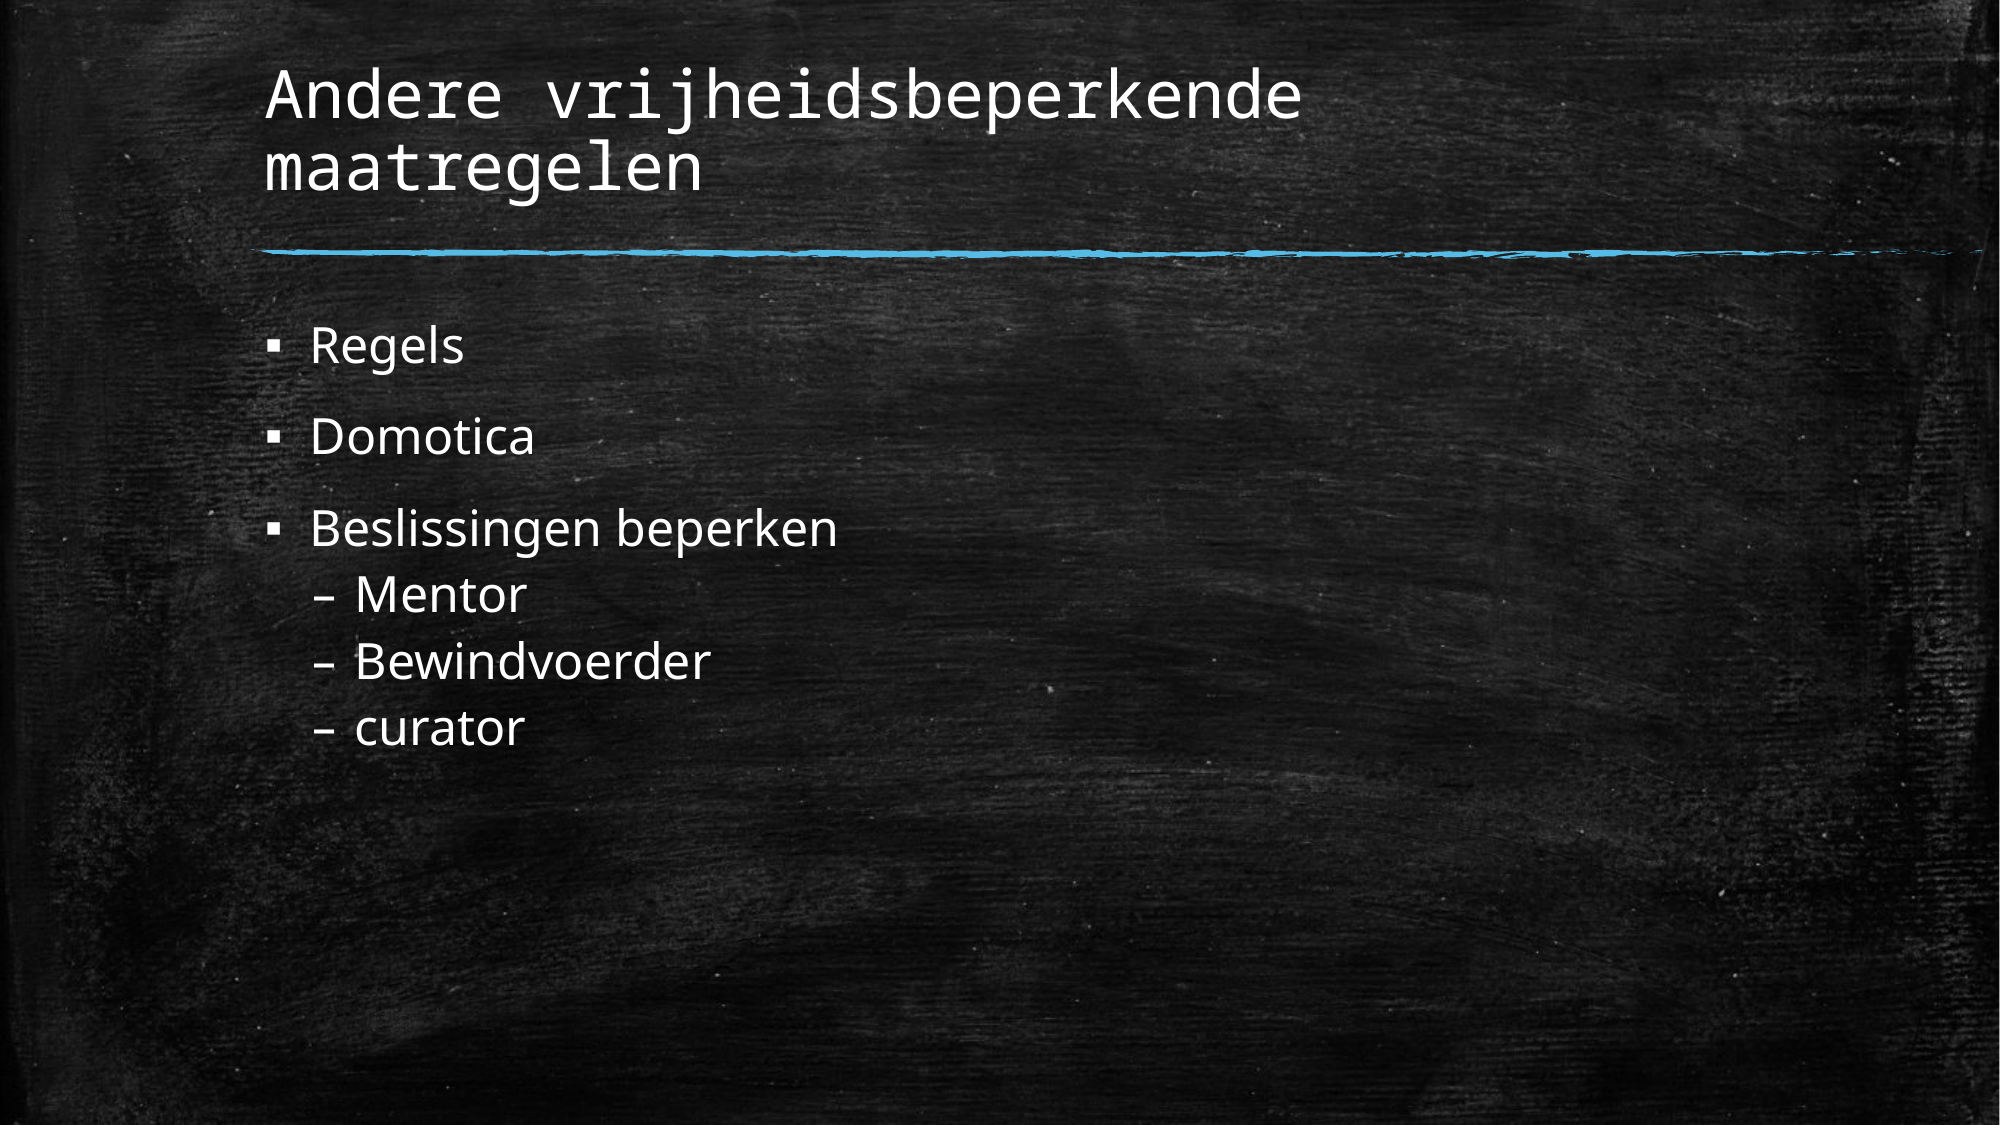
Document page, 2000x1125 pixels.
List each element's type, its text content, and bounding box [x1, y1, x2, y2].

title Andere vrijheidsbeperkende maatregelen [249, 45, 1750, 213]
list Regels Domotica Beslissingen beperken Mentor Bewindvoerder curator [249, 312, 1750, 1013]
